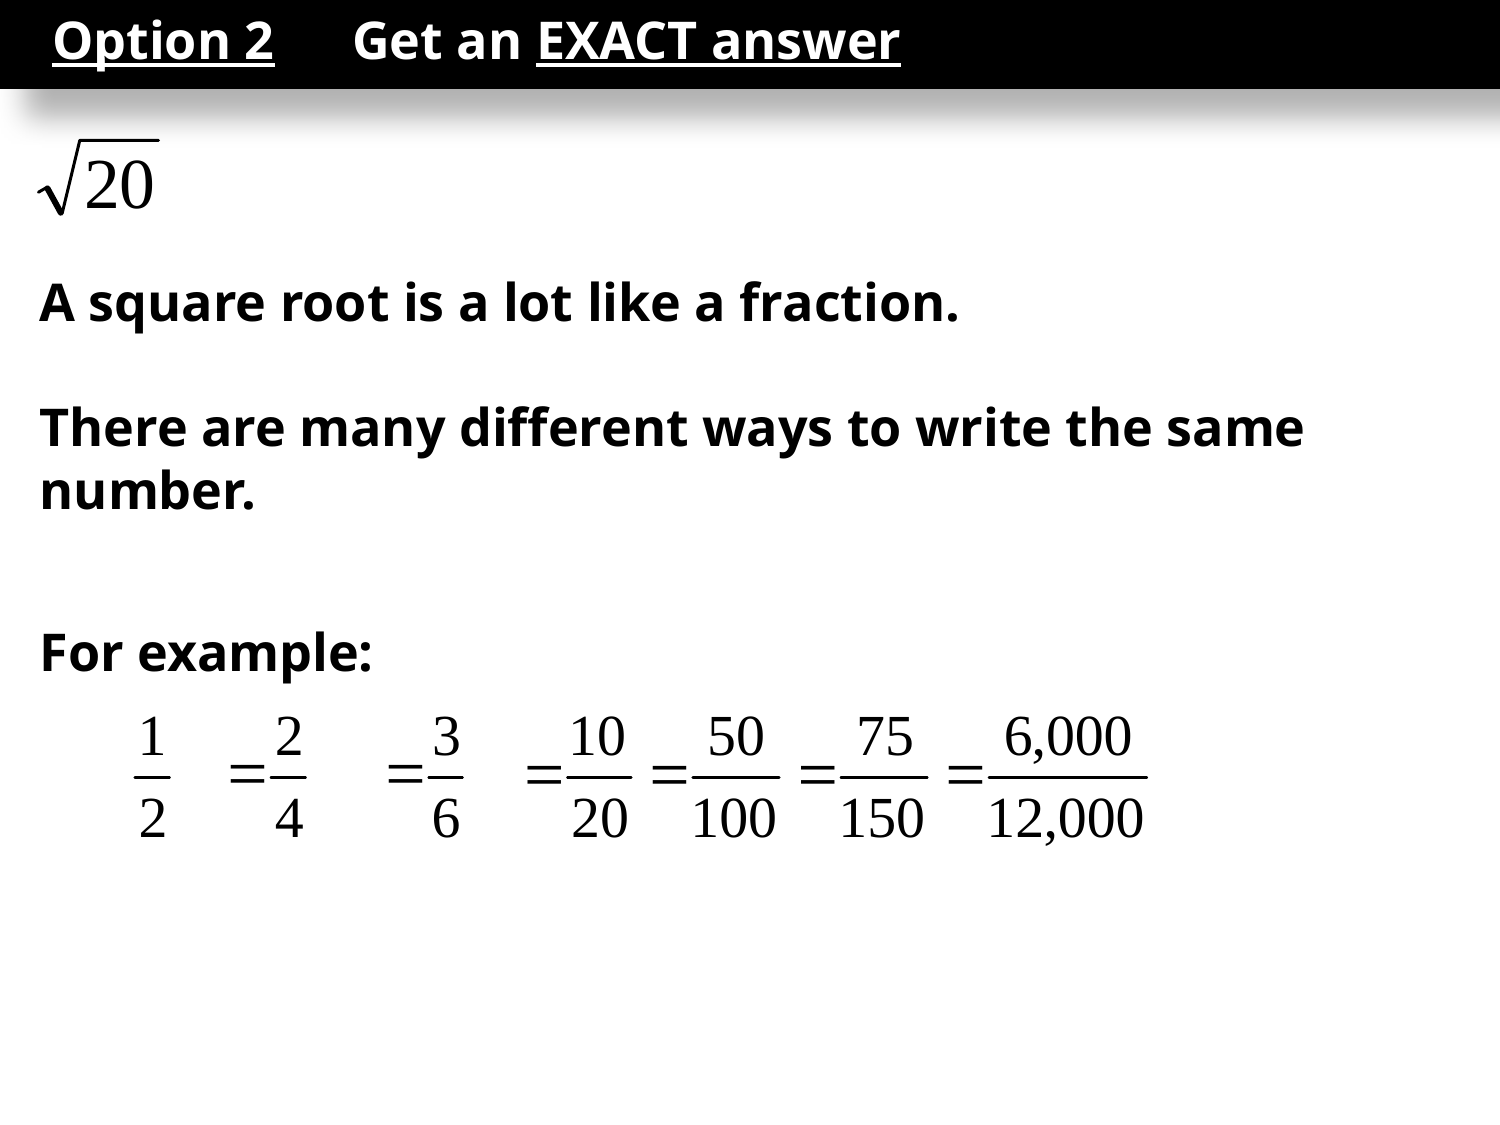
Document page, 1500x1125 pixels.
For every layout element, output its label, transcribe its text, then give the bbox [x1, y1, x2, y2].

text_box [373, 699, 476, 851]
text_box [124, 699, 184, 851]
text_box For example: [24, 612, 1463, 690]
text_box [512, 699, 1160, 861]
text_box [215, 699, 318, 851]
text_box Option 2 Get an EXACT answer [37, 0, 1475, 78]
text_box [0, 0, 1500, 89]
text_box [24, 124, 175, 233]
text_box A square root is a lot like a fraction. There are many different ways to write the same number. [24, 262, 1463, 528]
